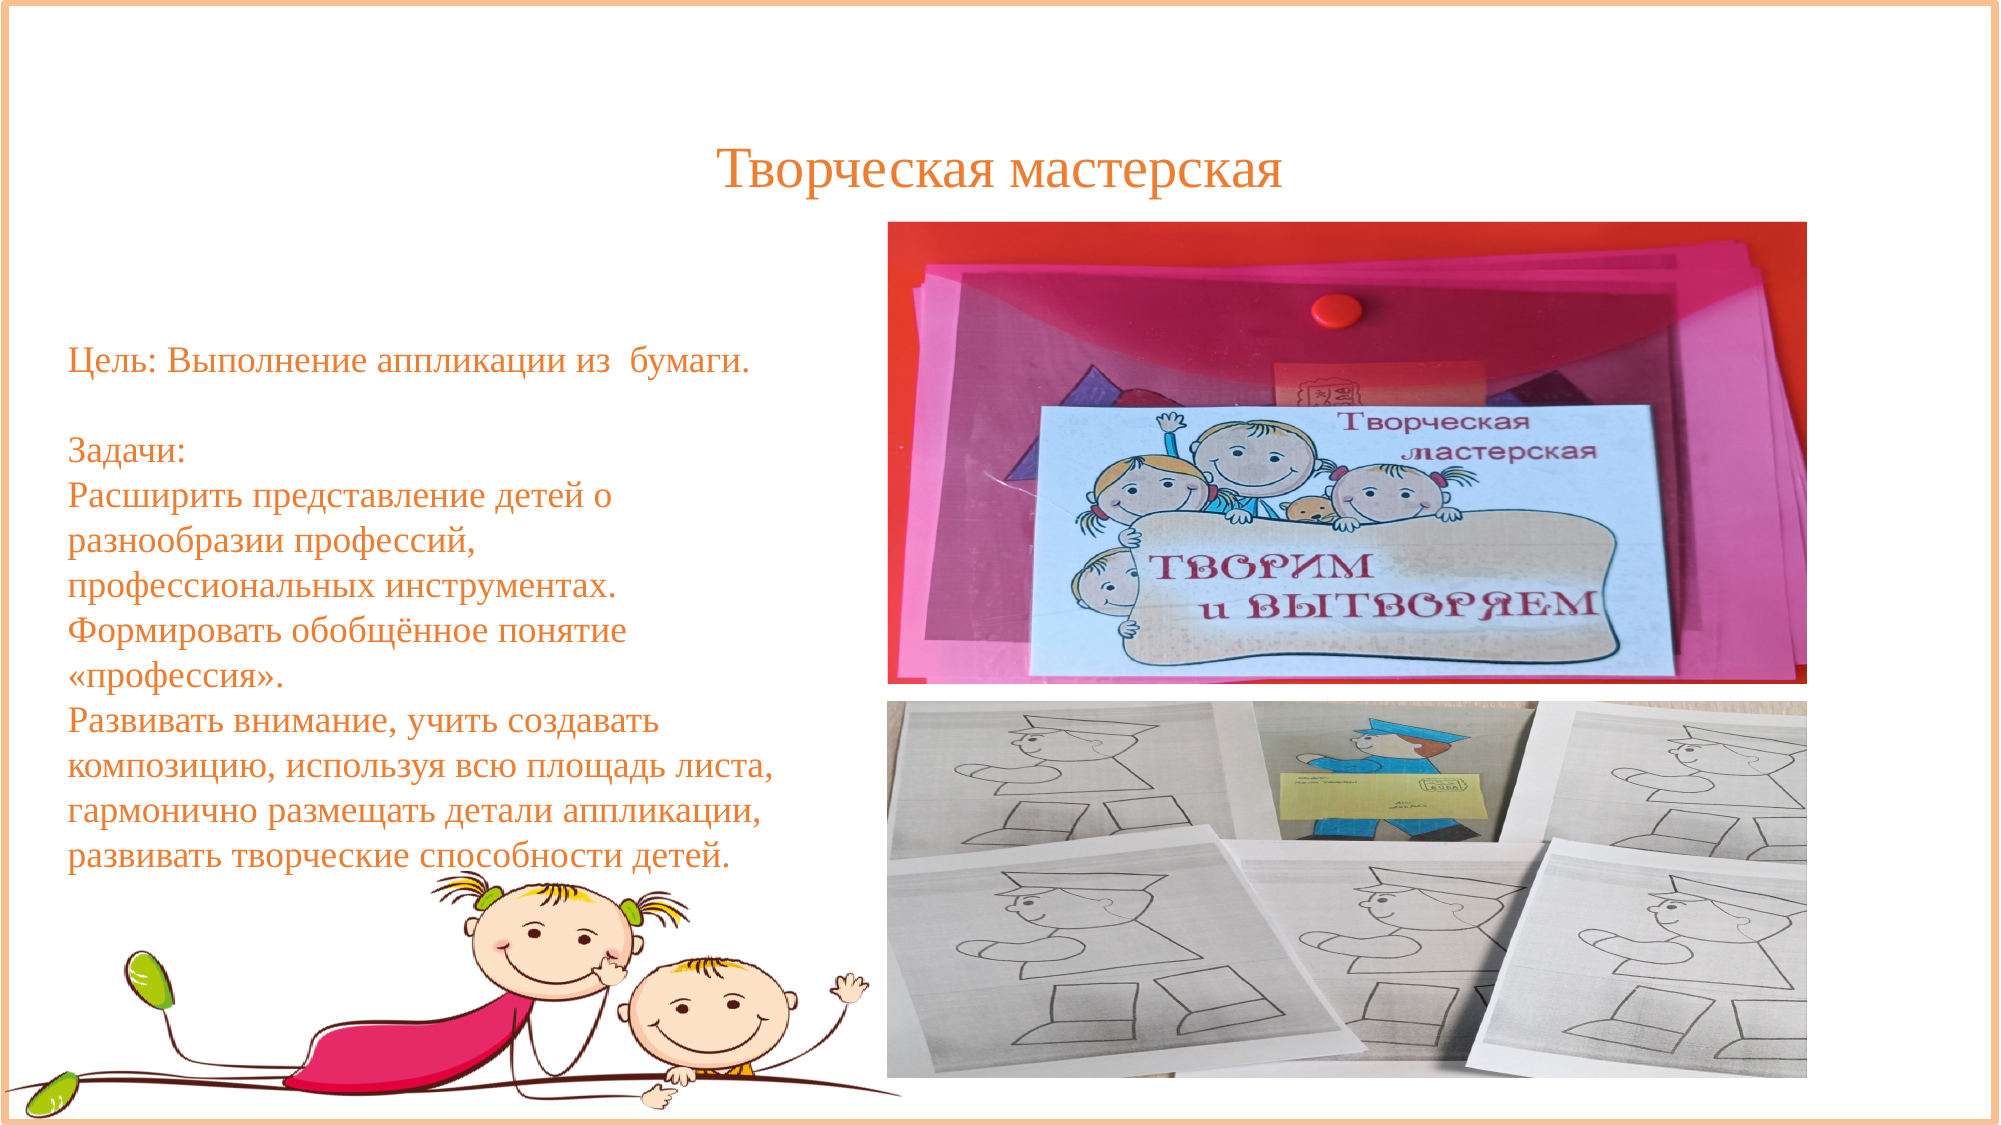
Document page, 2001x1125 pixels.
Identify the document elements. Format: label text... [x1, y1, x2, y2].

text_box Цель: Выполнение аппликации из бумаги. Задачи: Расширить представление детей о разнообразии профессий, профессиональных инструментах. Формировать обобщённое понятие «профессия». Развивать внимание, учить создавать композицию, используя всю площадь листа, гармонично размещать детали аппликации, развивать творческие способности детей. [53, 328, 799, 883]
picture [0, 0, 2001, 1125]
title Творческая мастерская [137, 59, 1115, 278]
title Творческая мастерская [1578, 59, 1863, 278]
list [1115, 0, 1578, 701]
